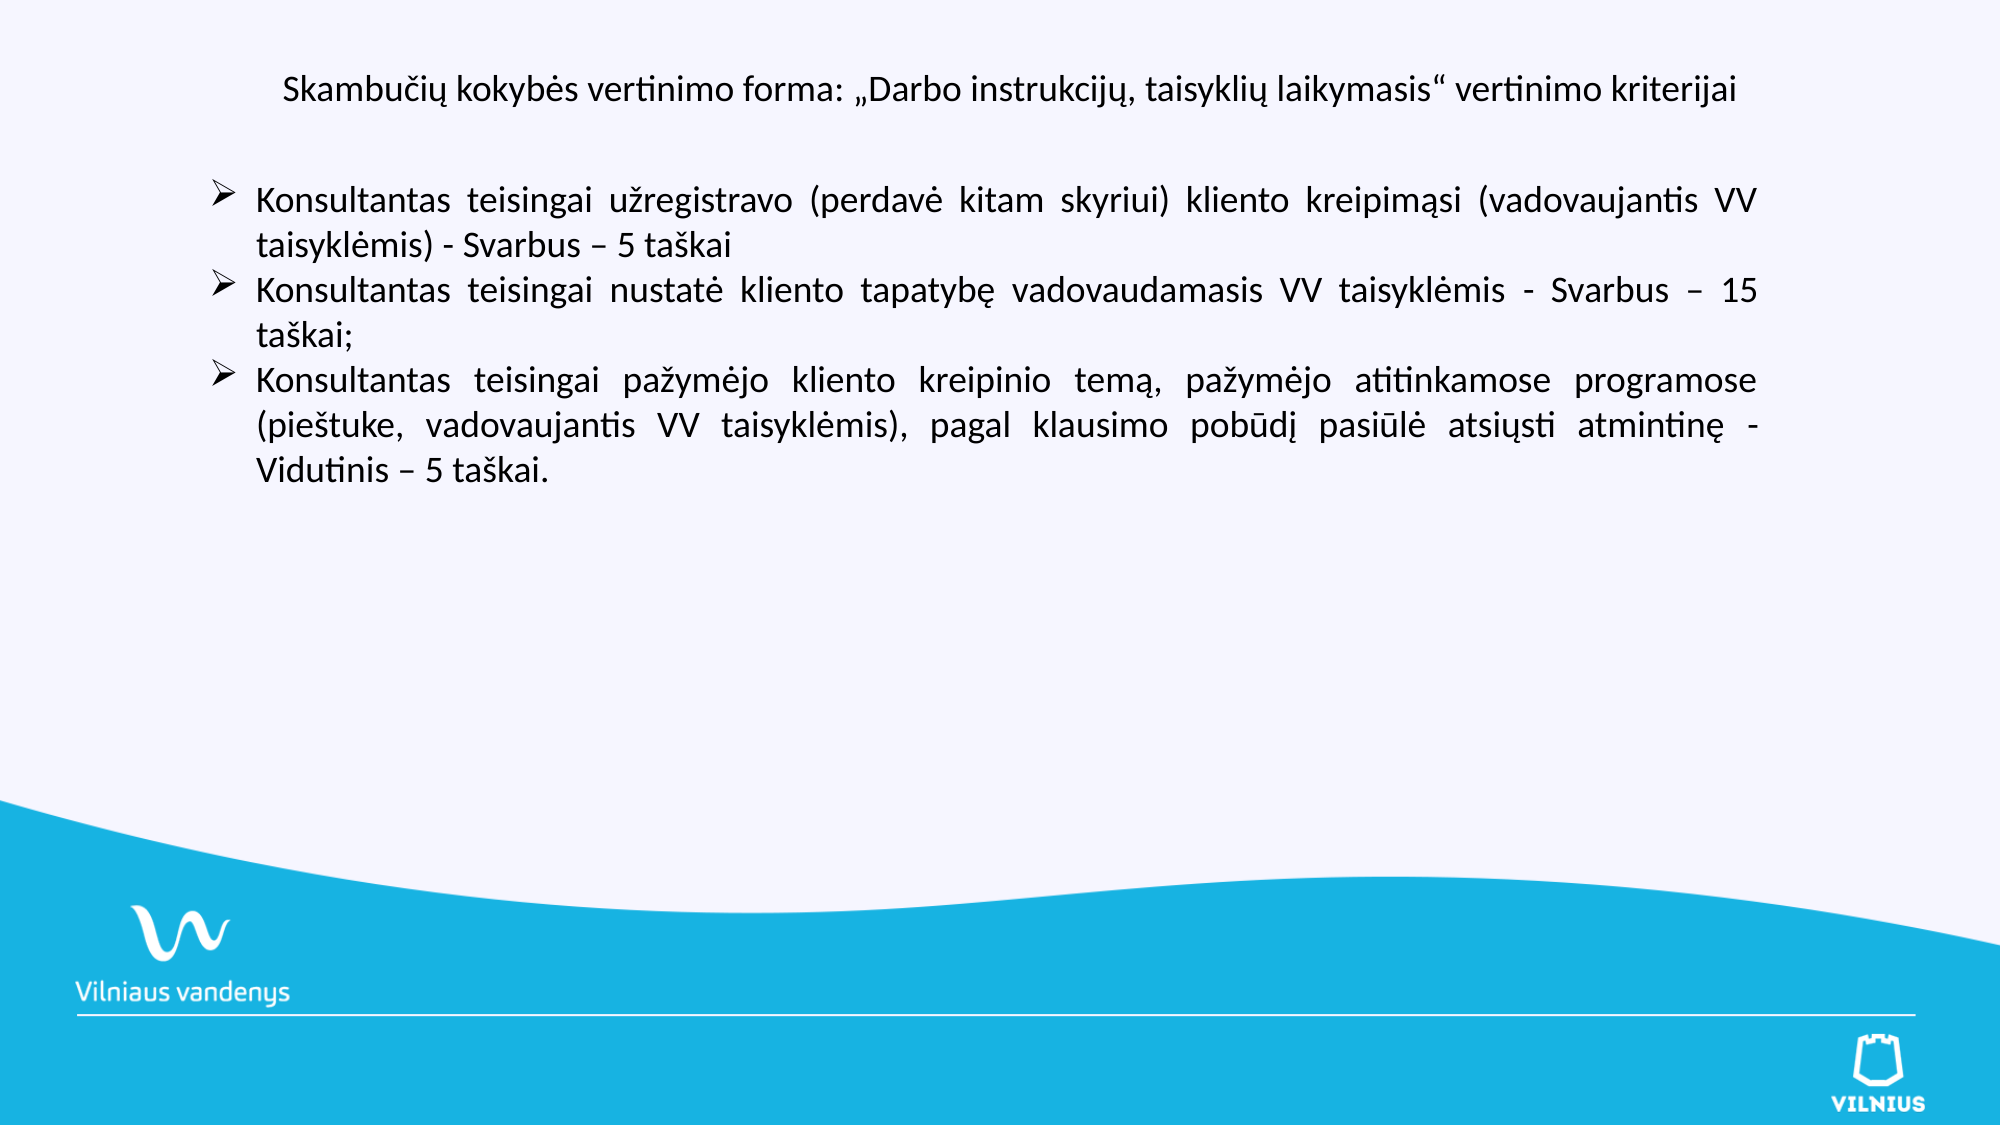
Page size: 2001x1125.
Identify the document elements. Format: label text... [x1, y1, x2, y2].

text_box Konsultantas teisingai užregistravo (perdavė kitam skyriui) kliento kreipimąsi (vadovaujantis VV taisyklėmis) - Svarbus – 5 taškai Konsultantas teisingai nustatė kliento tapatybę vadovaudamasis VV taisyklėmis - Svarbus – 15 taškai; Konsultantas teisingai pažymėjo kliento kreipinio temą, pažymėjo atitinkamose programose (pieštuke, vadovaujantis VV taisyklėmis), pagal klausimo pobūdį pasiūlė atsiųsti atmintinę - Vidutinis – 5 taškai. [194, 167, 1774, 543]
text_box Skambučių kokybės vertinimo forma: „Darbo instrukcijų, taisyklių laikymasis“ vertinimo kriterijai [267, 56, 1791, 117]
picture [0, 794, 2000, 1125]
